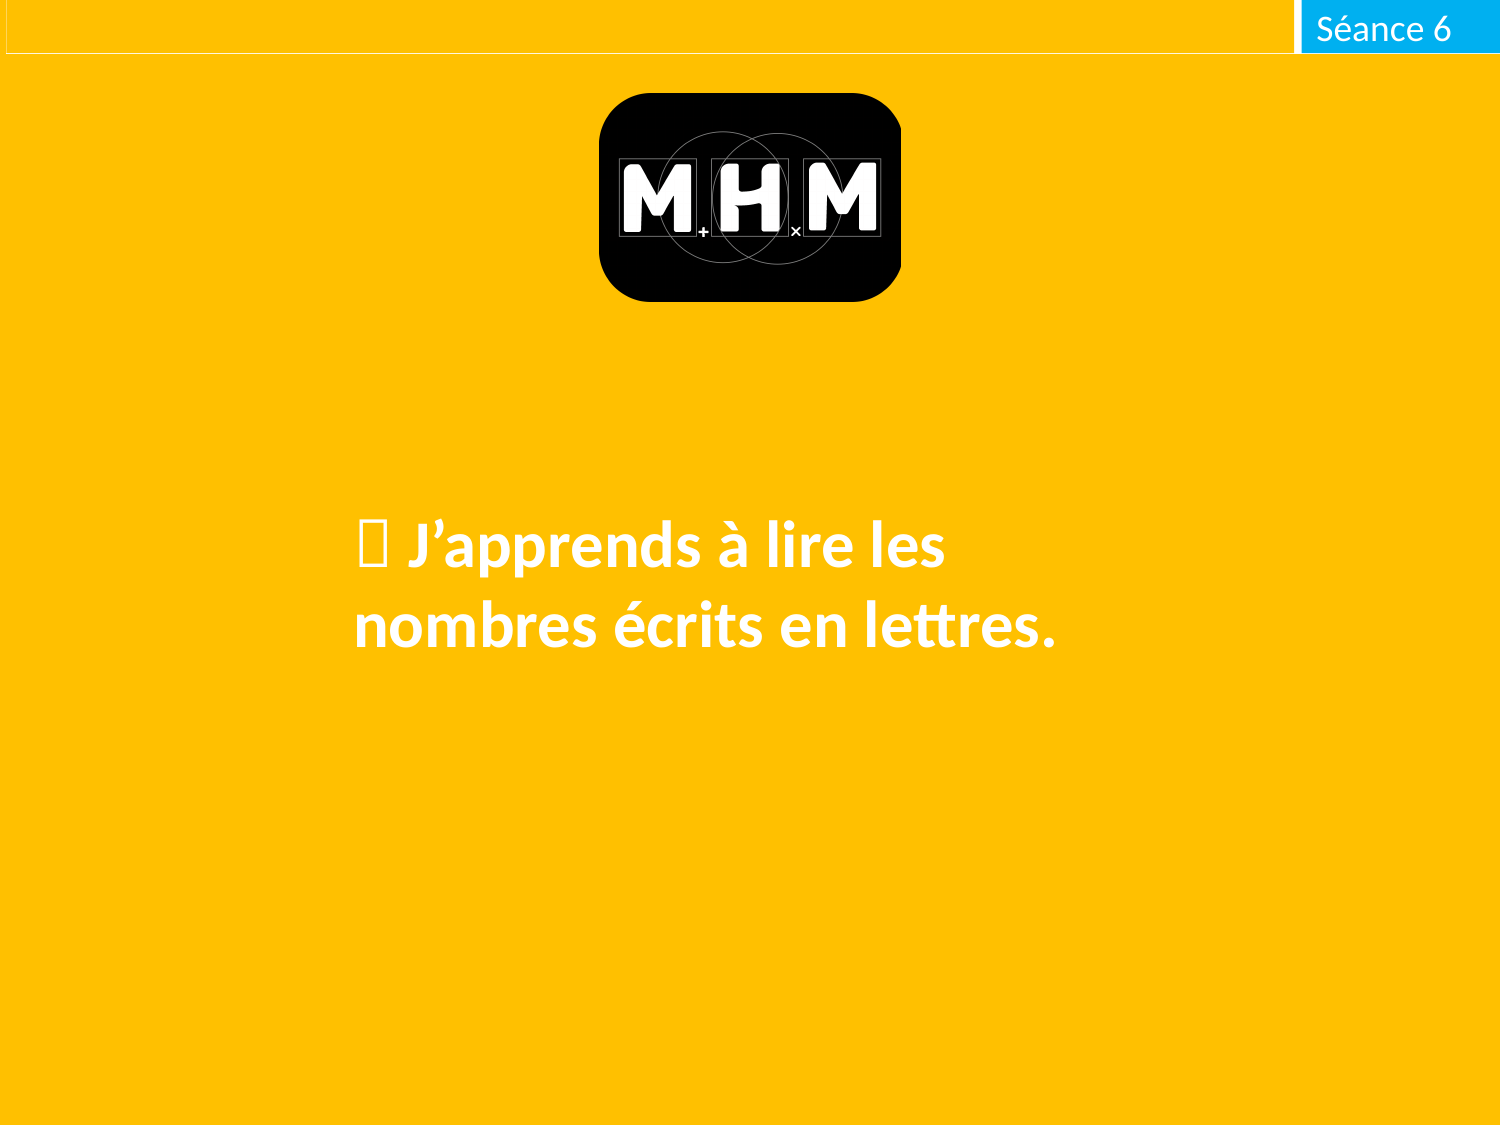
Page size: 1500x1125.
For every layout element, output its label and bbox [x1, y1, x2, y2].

text_box [0, 54, 1500, 1125]
